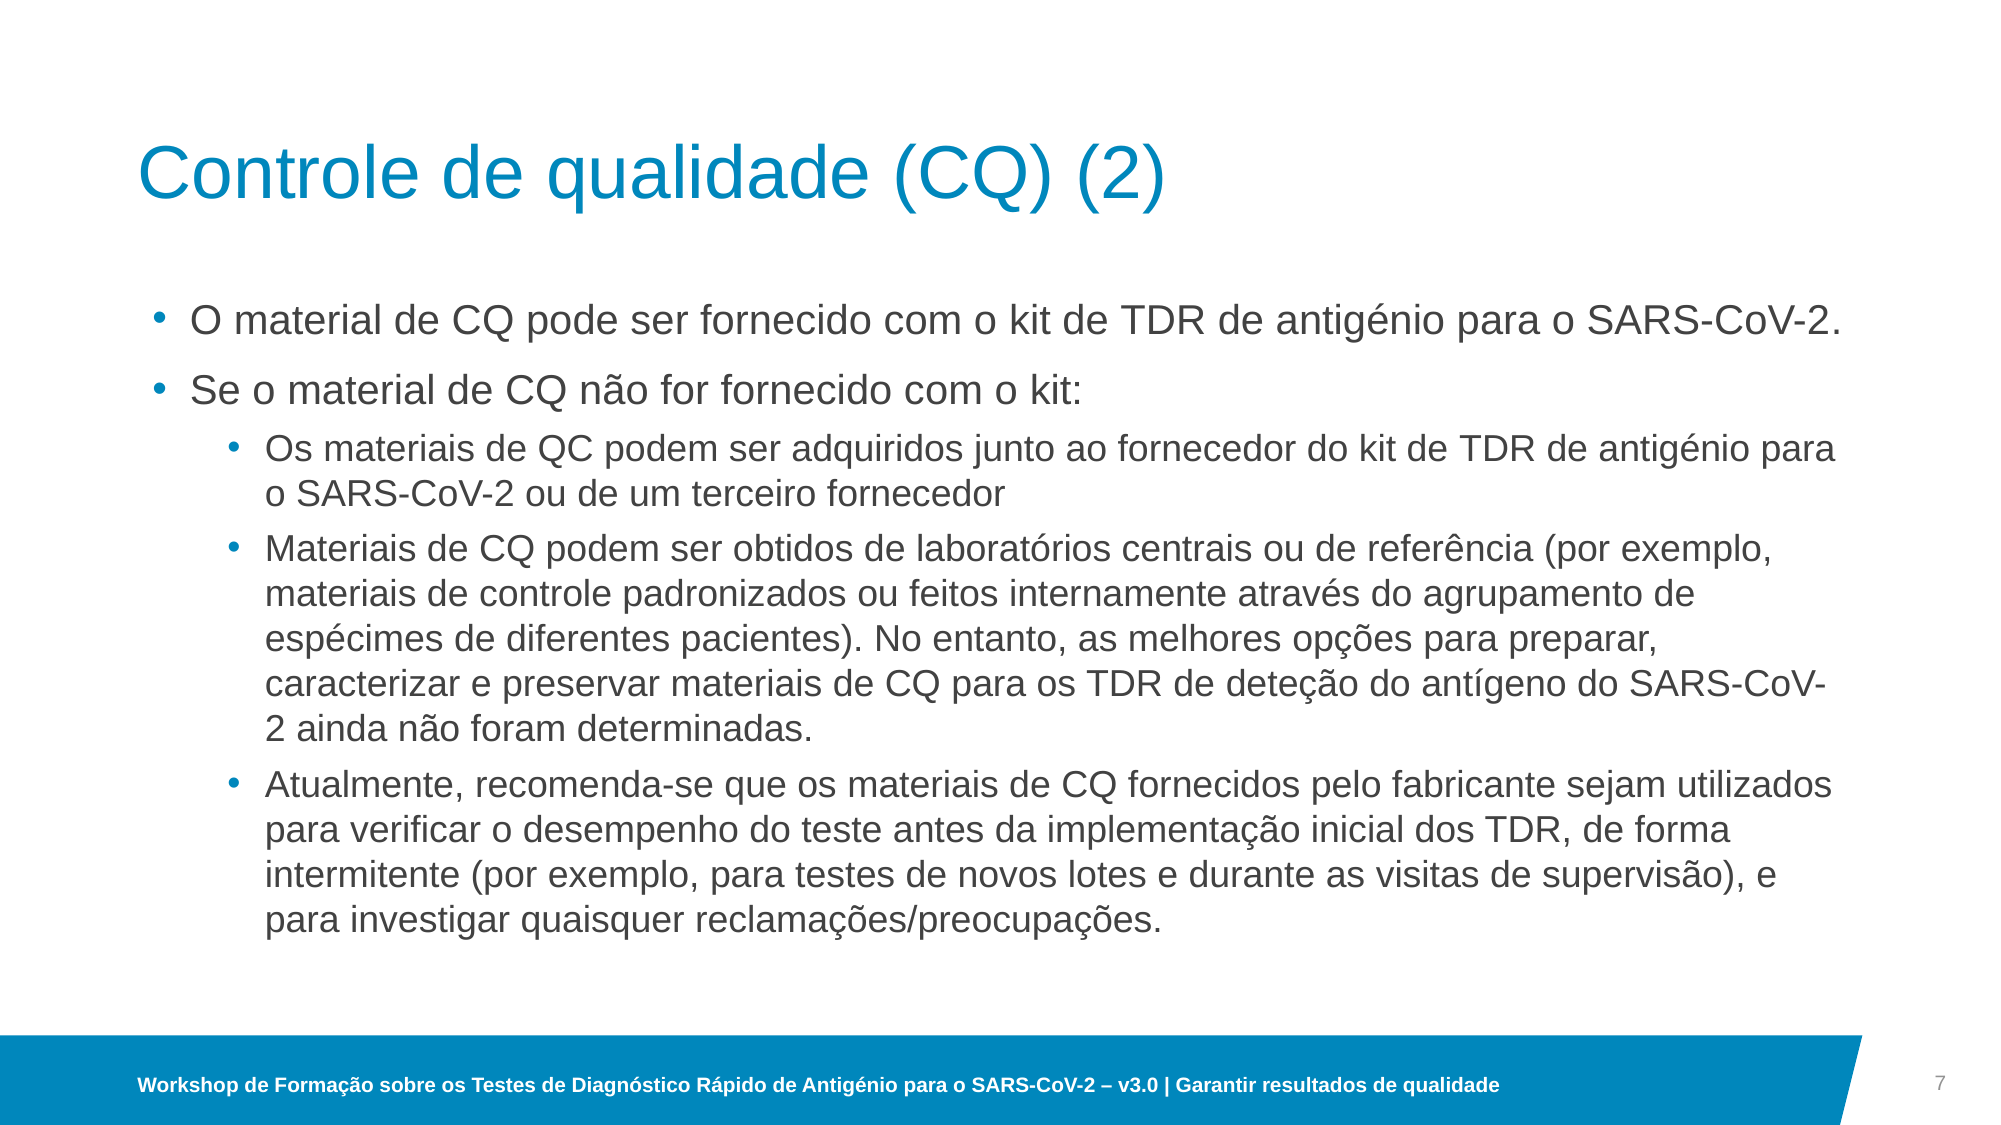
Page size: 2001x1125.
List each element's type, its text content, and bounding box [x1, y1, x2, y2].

footer Workshop de Formação sobre os Testes de Diagnóstico Rápido de Antigénio para o SARS-CoV-2 – v3.0 | Garantir resultados de qualidade [137, 1042, 1642, 1125]
list O material de CQ pode ser fornecido com o kit de TDR de antigénio para o SARS-CoV-2. Se o material de CQ não for fornecido com o kit: Os materiais de QC podem ser adquiridos junto ao fornecedor do kit de TDR de antigénio para o SARS-CoV-2 ou de um terceiro fornecedor Materiais de CQ podem ser obtidos de laboratórios centrais ou de referência (por exemplo, materiais de controle padronizados ou feitos internamente através do agrupamento de espécimes de diferentes pacientes). No entanto, as melhores opções para preparar, caracterizar e preservar materiais de CQ para os TDR de deteção do antígeno do SARS-CoV-2 ainda não foram determinadas. Atualmente, recomenda-se que os materiais de CQ fornecidos pelo fabricante sejam utilizados para verificar o desempenho do teste antes da implementação inicial dos TDR, de forma intermitente (por exemplo, para testes de novos lotes e durante as visitas de supervisão), e para investigar quaisquer reclamações/preocupações. [137, 284, 1863, 1014]
title Controle de qualidade (CQ) (2) [137, 59, 1863, 215]
slide_number 7 [1862, 1035, 1947, 1125]
